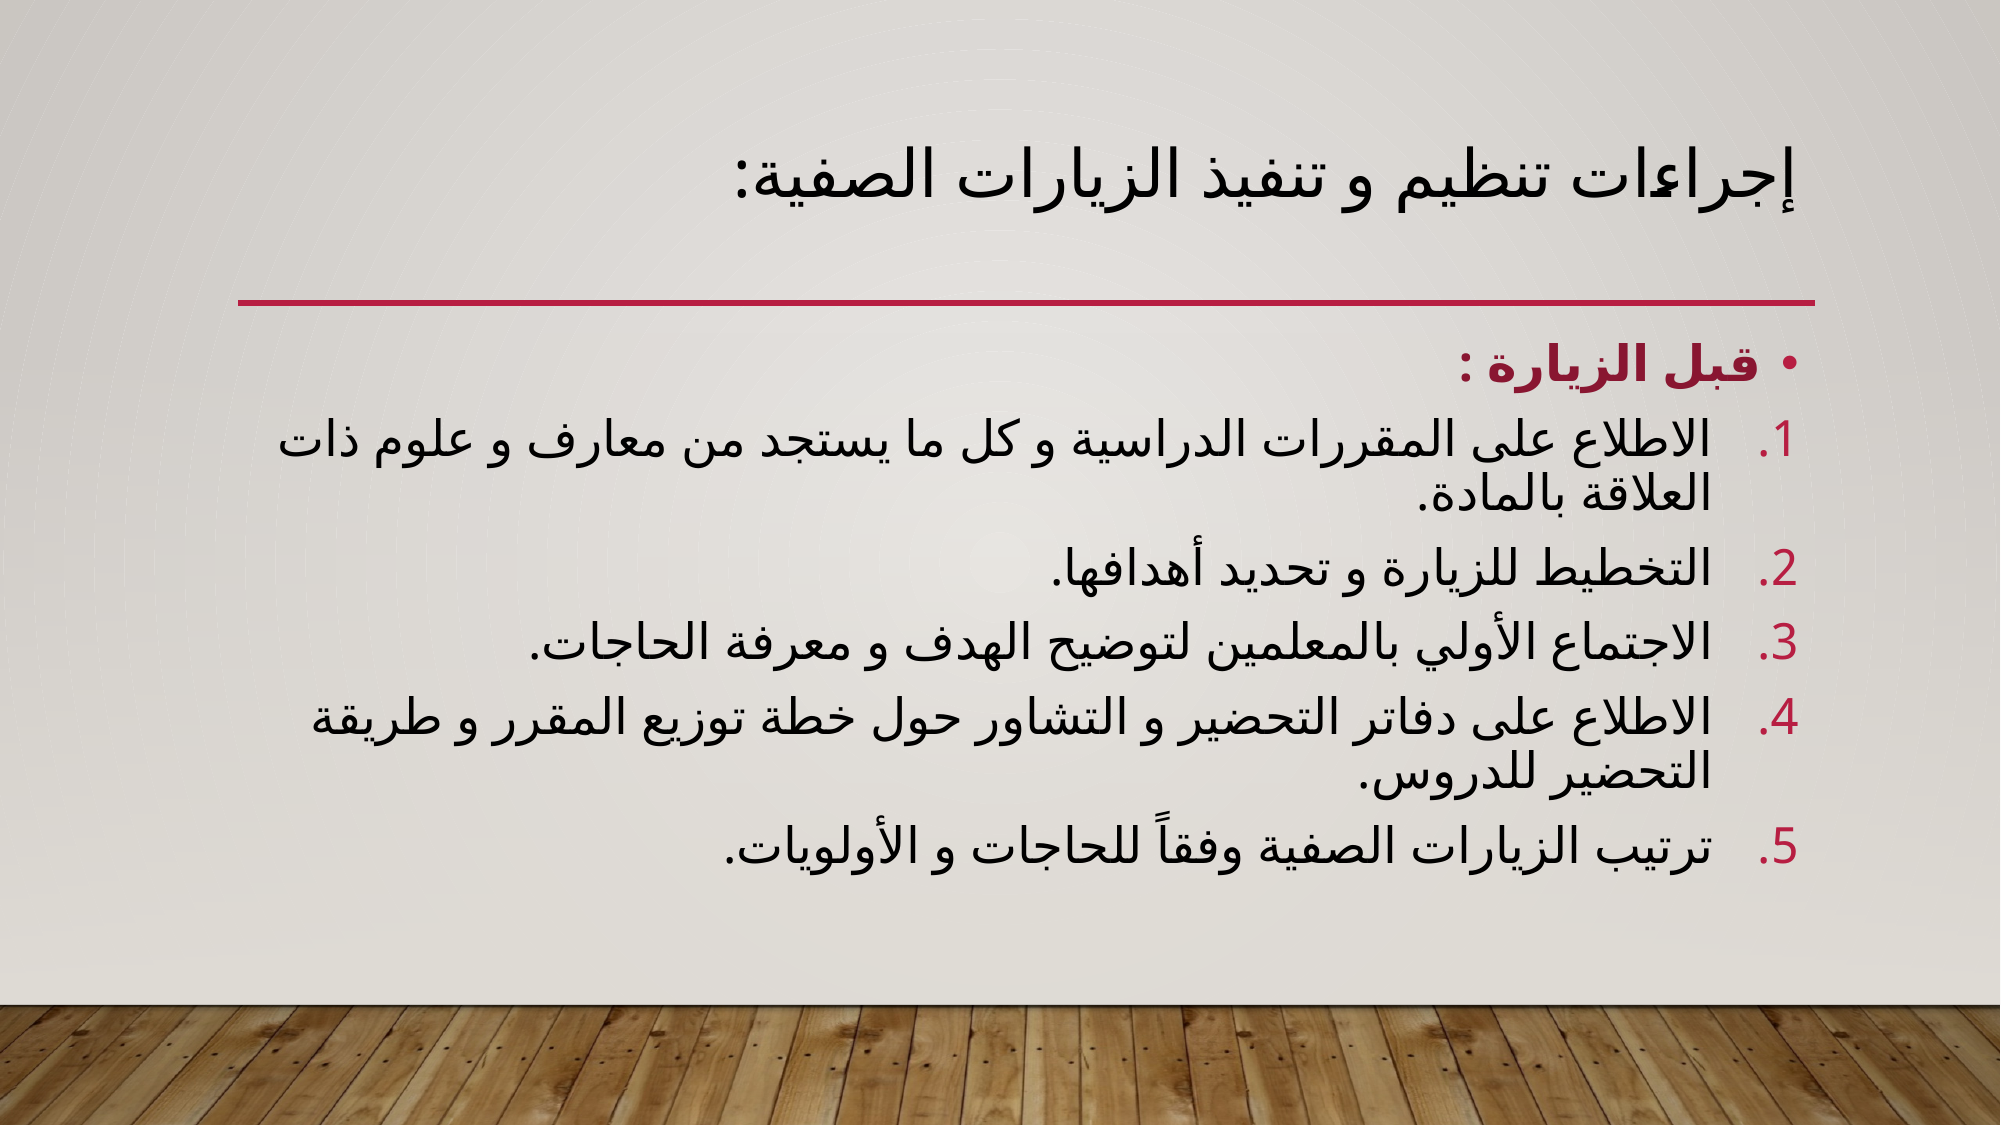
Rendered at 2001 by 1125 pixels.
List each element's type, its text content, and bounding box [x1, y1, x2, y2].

list قبل الزيارة : الاطلاع على المقررات الدراسية و كل ما يستجد من معارف و علوم ذات العلاقة بالمادة. التخطيط للزيارة و تحديد أهدافها. الاجتماع الأولي بالمعلمين لتوضيح الهدف و معرفة الحاجات. الاطلاع على دفاتر التحضير و التشاور حول خطة توزيع المقرر و طريقة التحضير للدروس. ترتيب الزيارات الصفية وفقاً للحاجات و الأولويات. [238, 330, 1814, 897]
title إجراءات تنظيم و تنفيذ الزيارات الصفية: [238, 131, 1814, 305]
picture [0, 1005, 2000, 1125]
